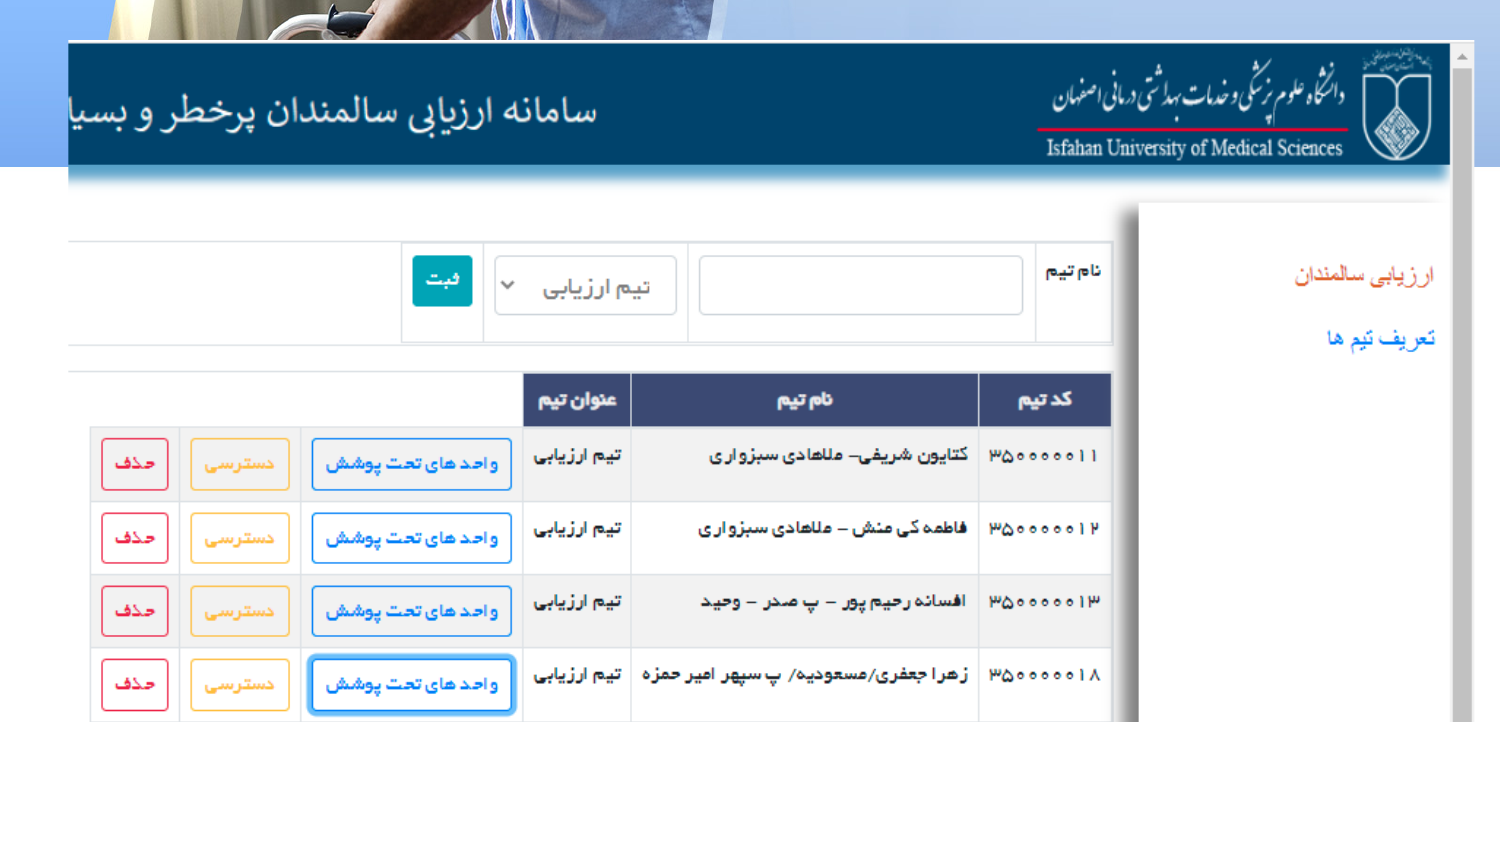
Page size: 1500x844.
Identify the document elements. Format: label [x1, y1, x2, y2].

picture [0, 0, 1500, 844]
list [68, 40, 1475, 723]
